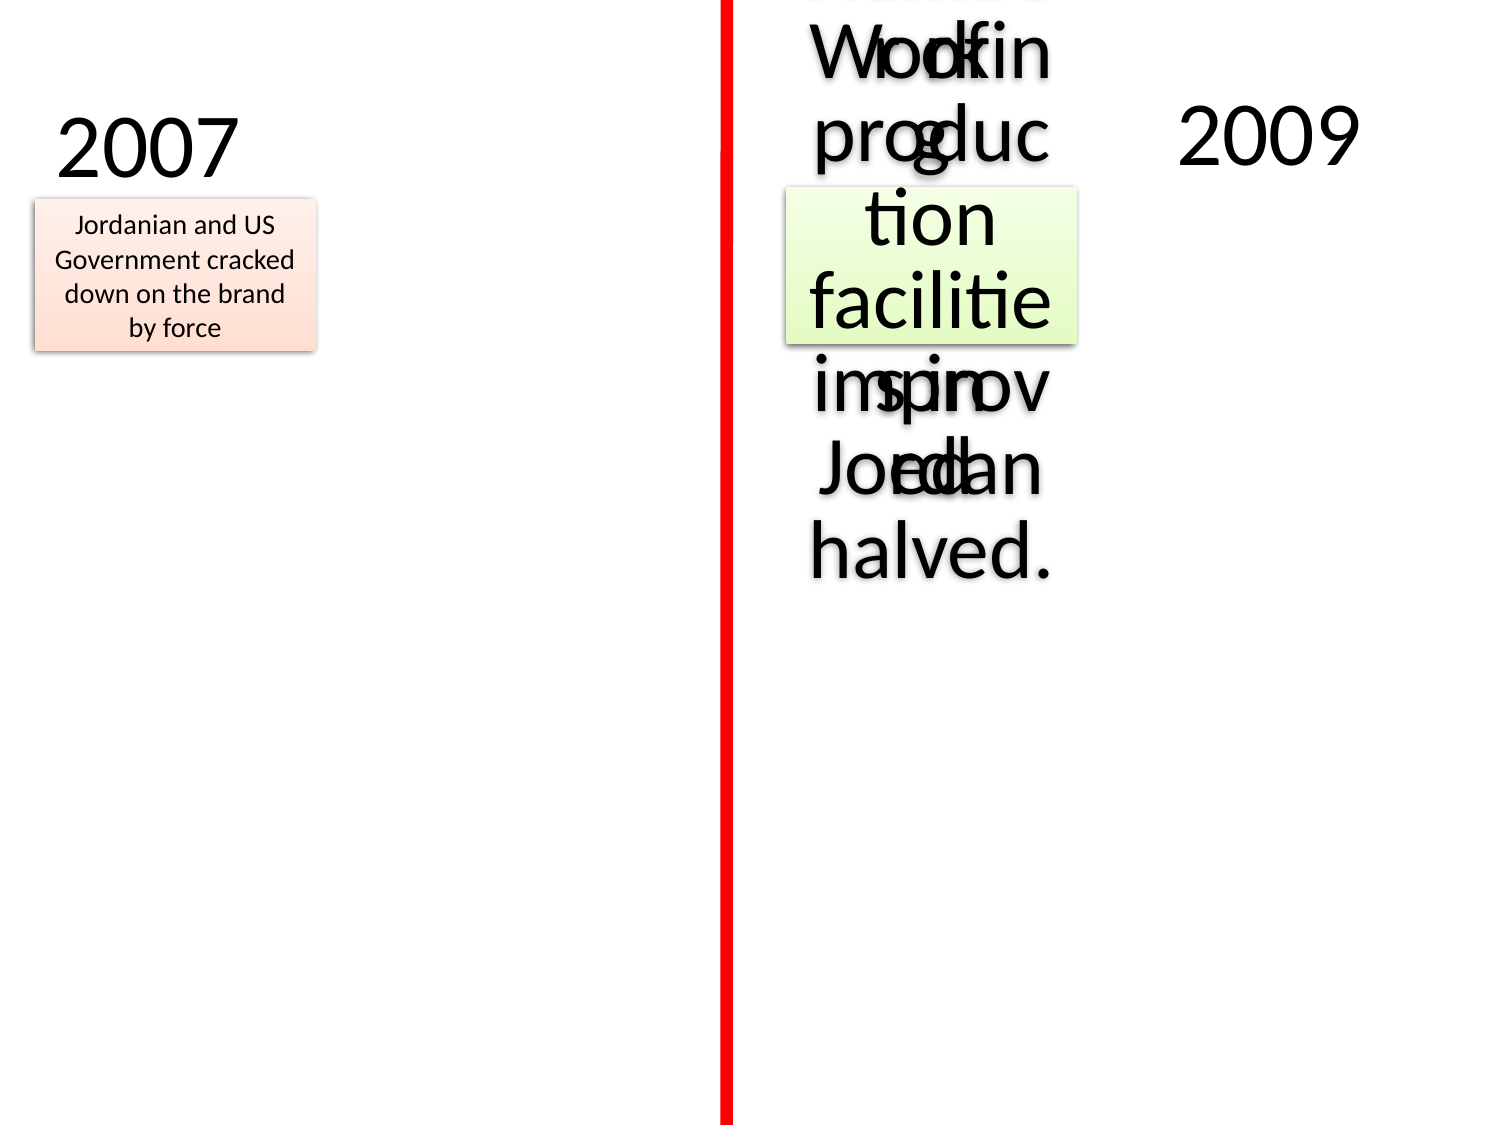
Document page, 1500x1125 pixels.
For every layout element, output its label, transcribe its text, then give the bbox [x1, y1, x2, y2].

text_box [34, 198, 680, 1079]
text_box 2009 [1078, 35, 1461, 223]
title 2007 [0, 46, 317, 235]
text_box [786, 187, 1454, 1067]
